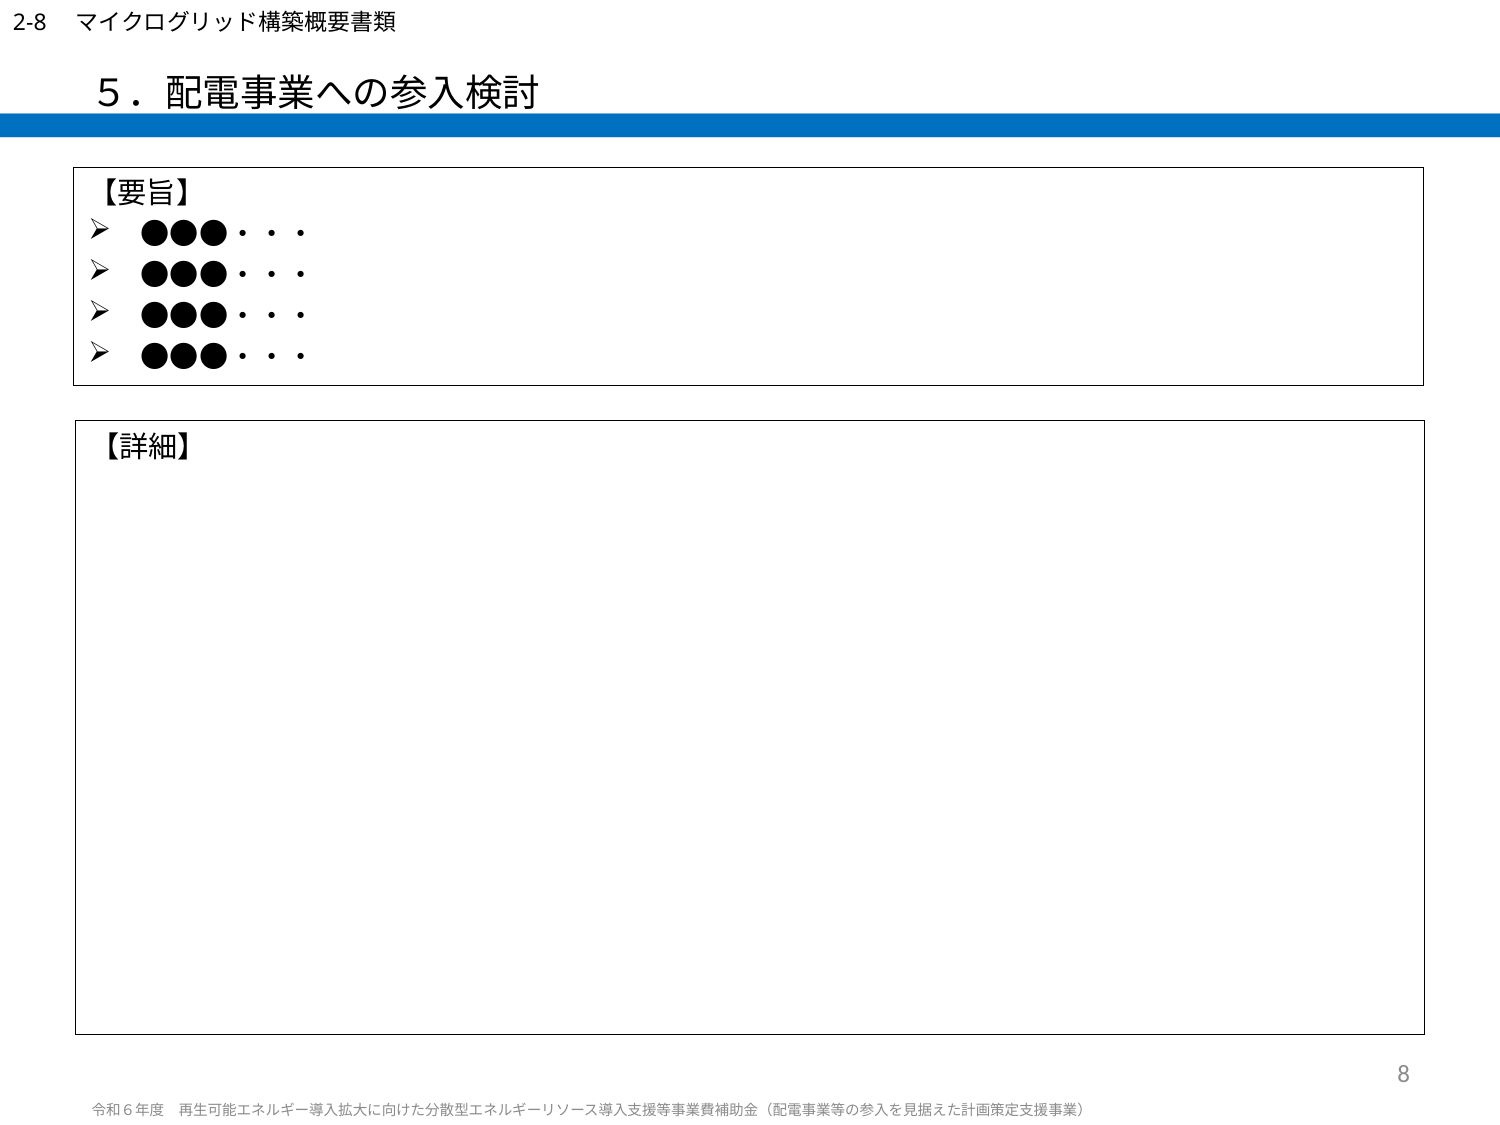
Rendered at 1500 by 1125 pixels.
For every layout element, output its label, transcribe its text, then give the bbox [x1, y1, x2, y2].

list 【詳細】 [75, 420, 1425, 1035]
text_box 2-8 マイクログリッド構築概要書類 [0, 0, 467, 61]
title ５．配電事業への参入検討 [75, 45, 1425, 113]
text_box [0, 113, 1500, 138]
slide_number 8 [1074, 1042, 1425, 1103]
list 【要旨】 ●●●・・・ ●●●・・・ ●●●・・・ ●●●・・・ [73, 167, 1424, 386]
